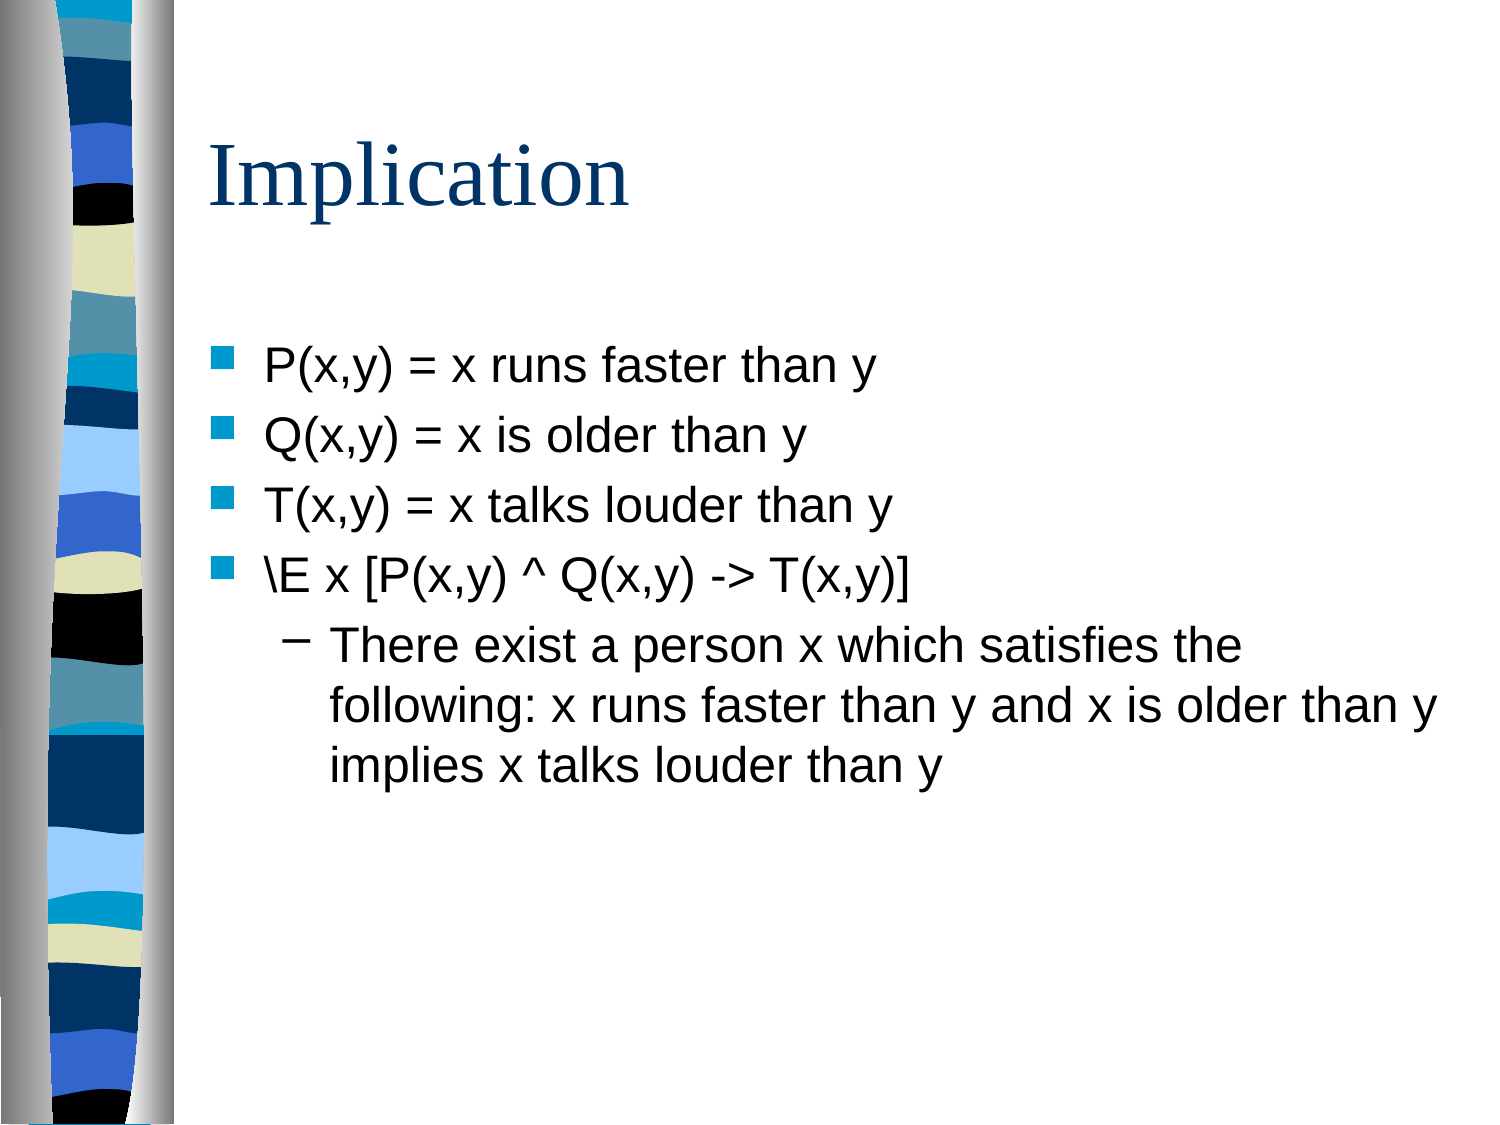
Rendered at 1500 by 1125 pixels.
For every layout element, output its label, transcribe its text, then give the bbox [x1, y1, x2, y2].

title Implication [192, 74, 1468, 263]
list P(x,y) = x runs faster than y Q(x,y) = x is older than y T(x,y) = x talks louder than y \E x [P(x,y) ^ Q(x,y) -> T(x,y)] There exist a person x which satisfies the following: x runs faster than y and x is older than y implies x talks louder than y [192, 324, 1468, 1001]
